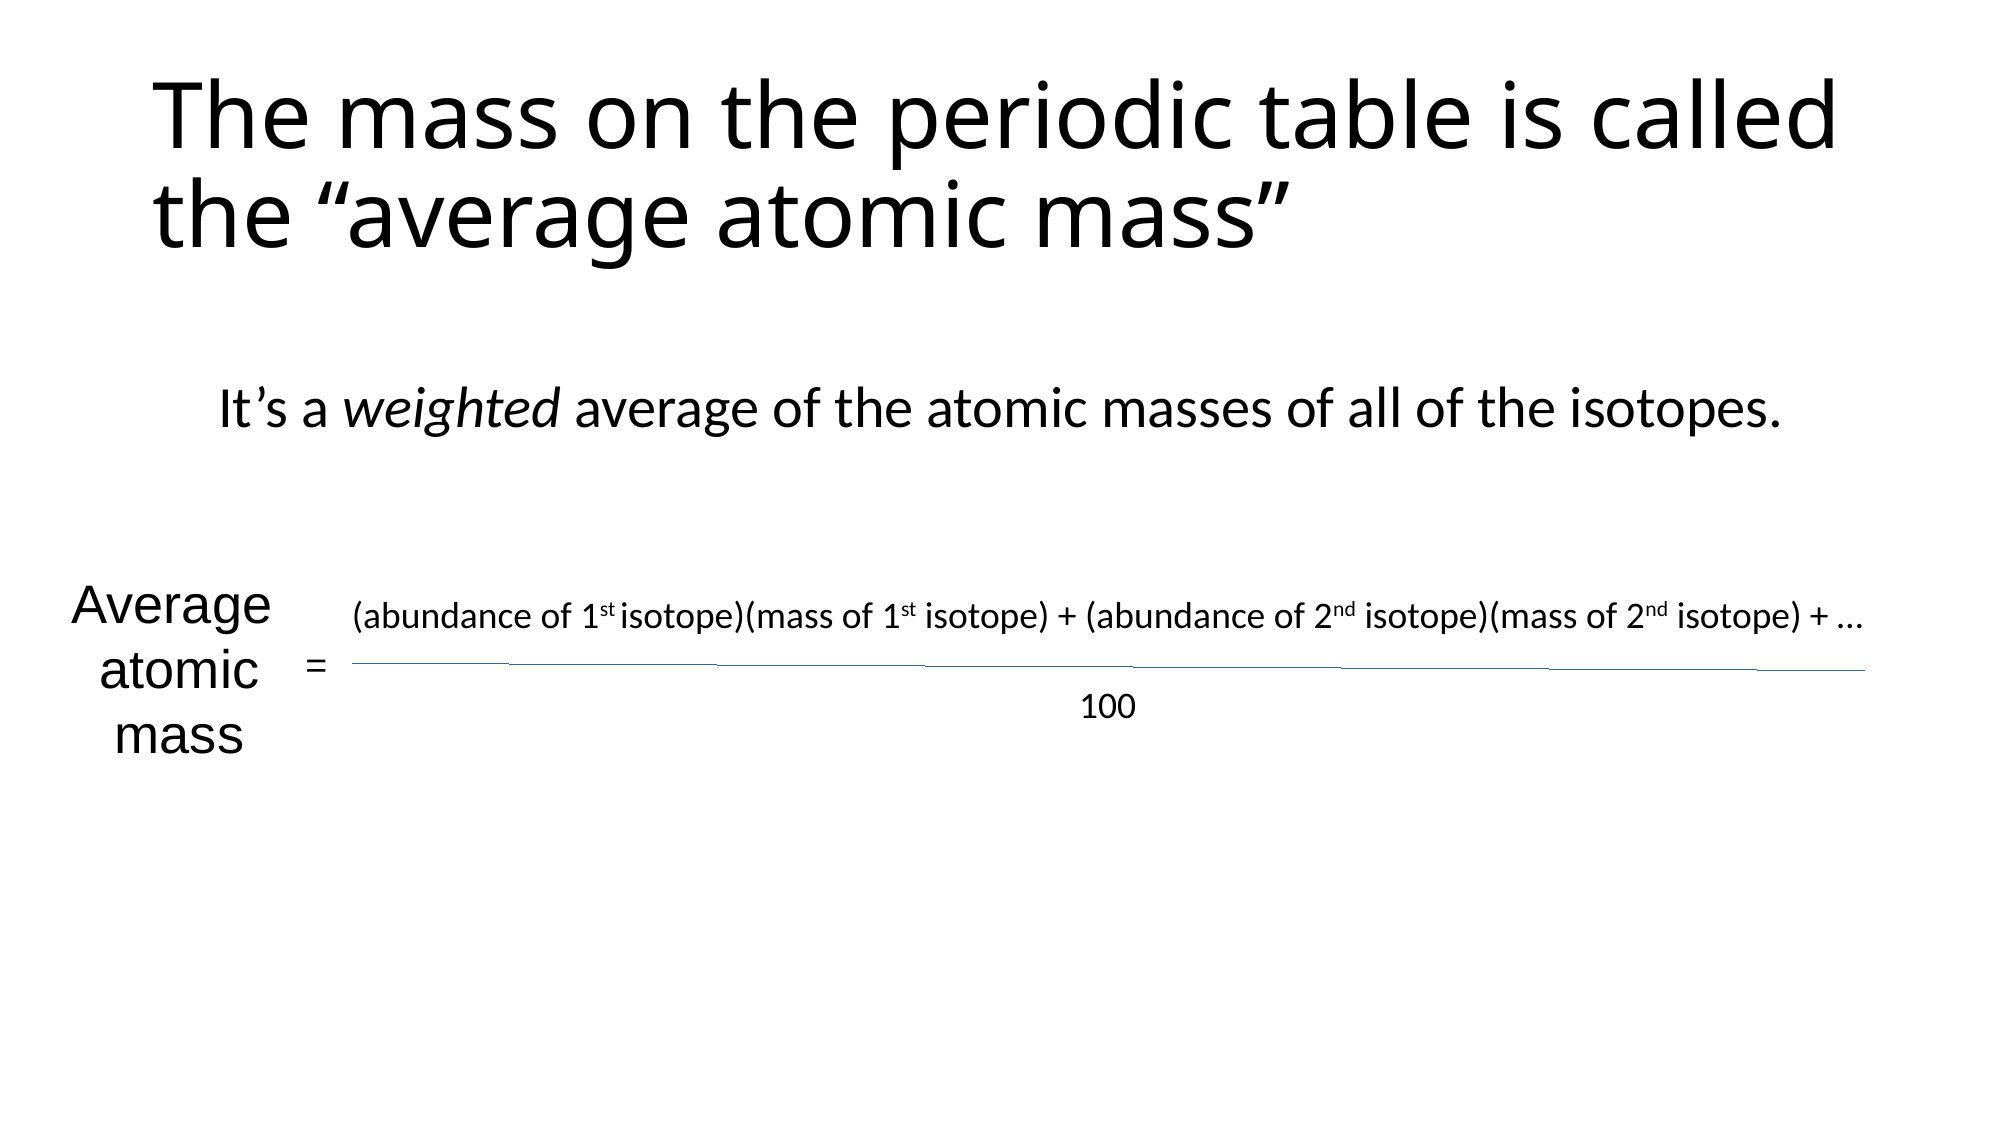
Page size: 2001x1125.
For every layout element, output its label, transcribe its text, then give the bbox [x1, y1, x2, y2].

title The mass on the periodic table is called the “average atomic mass” [137, 59, 1863, 278]
list It’s a weighted average of the atomic masses of all of the isotopes. [203, 369, 1929, 462]
text_box = [290, 634, 611, 805]
text_box (abundance of 1st isotope)(mass of 1st isotope) + (abundance of 2nd isotope)(mass of 2nd isotope) + … 100 [442, 584, 1910, 734]
text_box Average atomic mass [0, 562, 442, 863]
